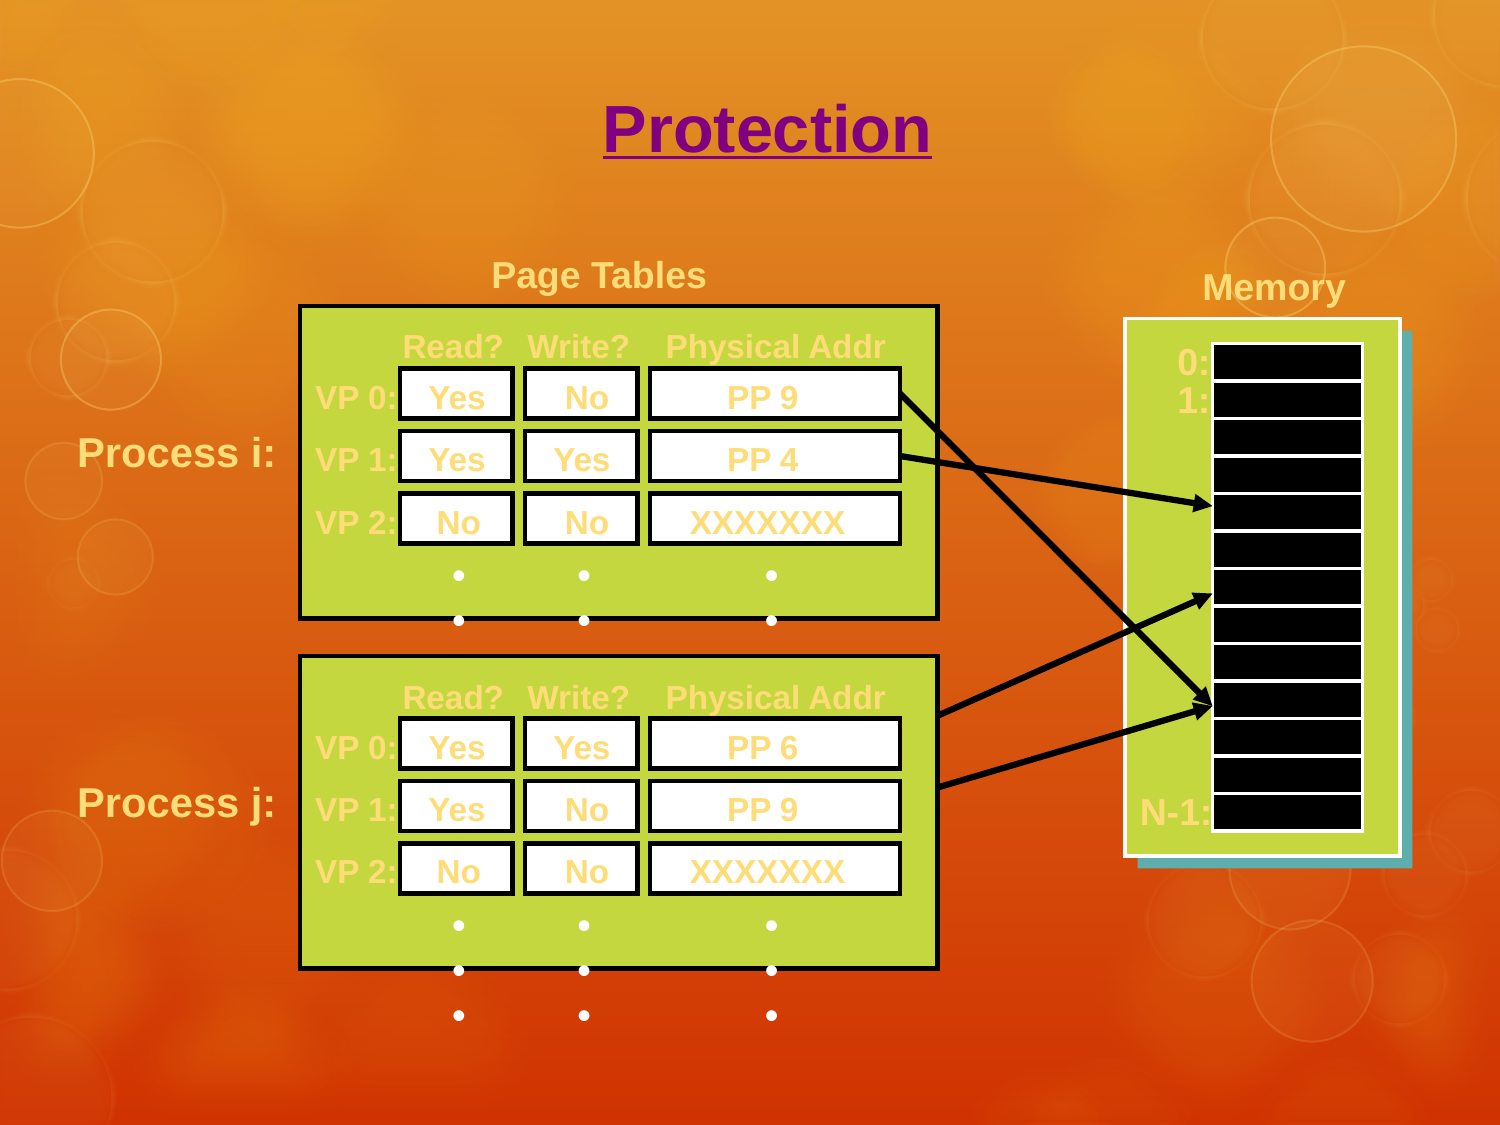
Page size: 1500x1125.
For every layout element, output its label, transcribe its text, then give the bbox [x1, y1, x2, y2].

text_box Process i: [62, 418, 292, 484]
text_box Page Tables [476, 243, 722, 303]
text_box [299, 305, 938, 628]
text_box Process j: [62, 768, 292, 834]
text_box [1124, 318, 1413, 869]
text_box Memory [1187, 256, 1361, 316]
text_box Protection [17, 78, 1500, 173]
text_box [299, 655, 938, 978]
